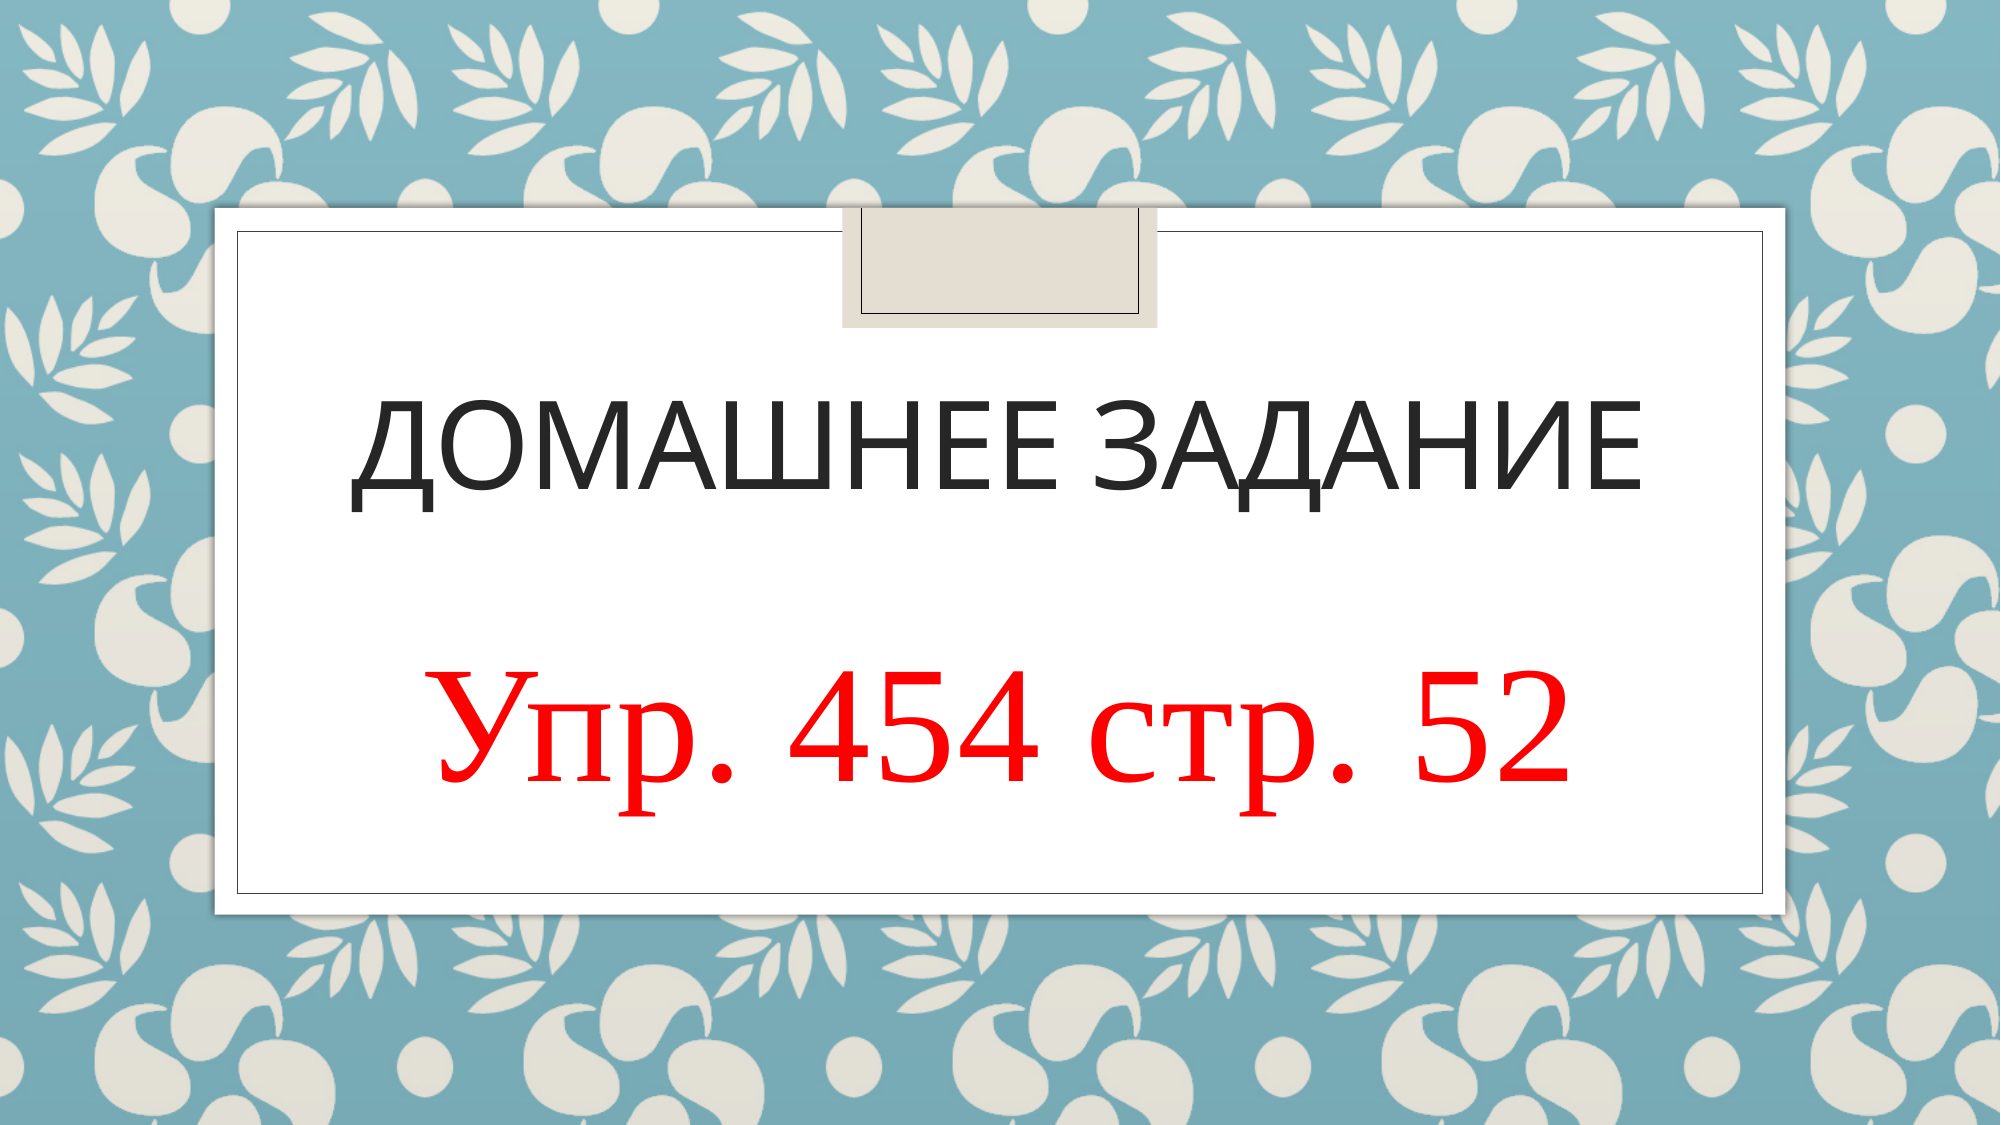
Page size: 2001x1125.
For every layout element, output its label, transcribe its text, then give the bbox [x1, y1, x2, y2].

title Домашнее задание [256, 343, 1744, 563]
subtitle Упр. 454 стр. 52 [256, 607, 1745, 843]
